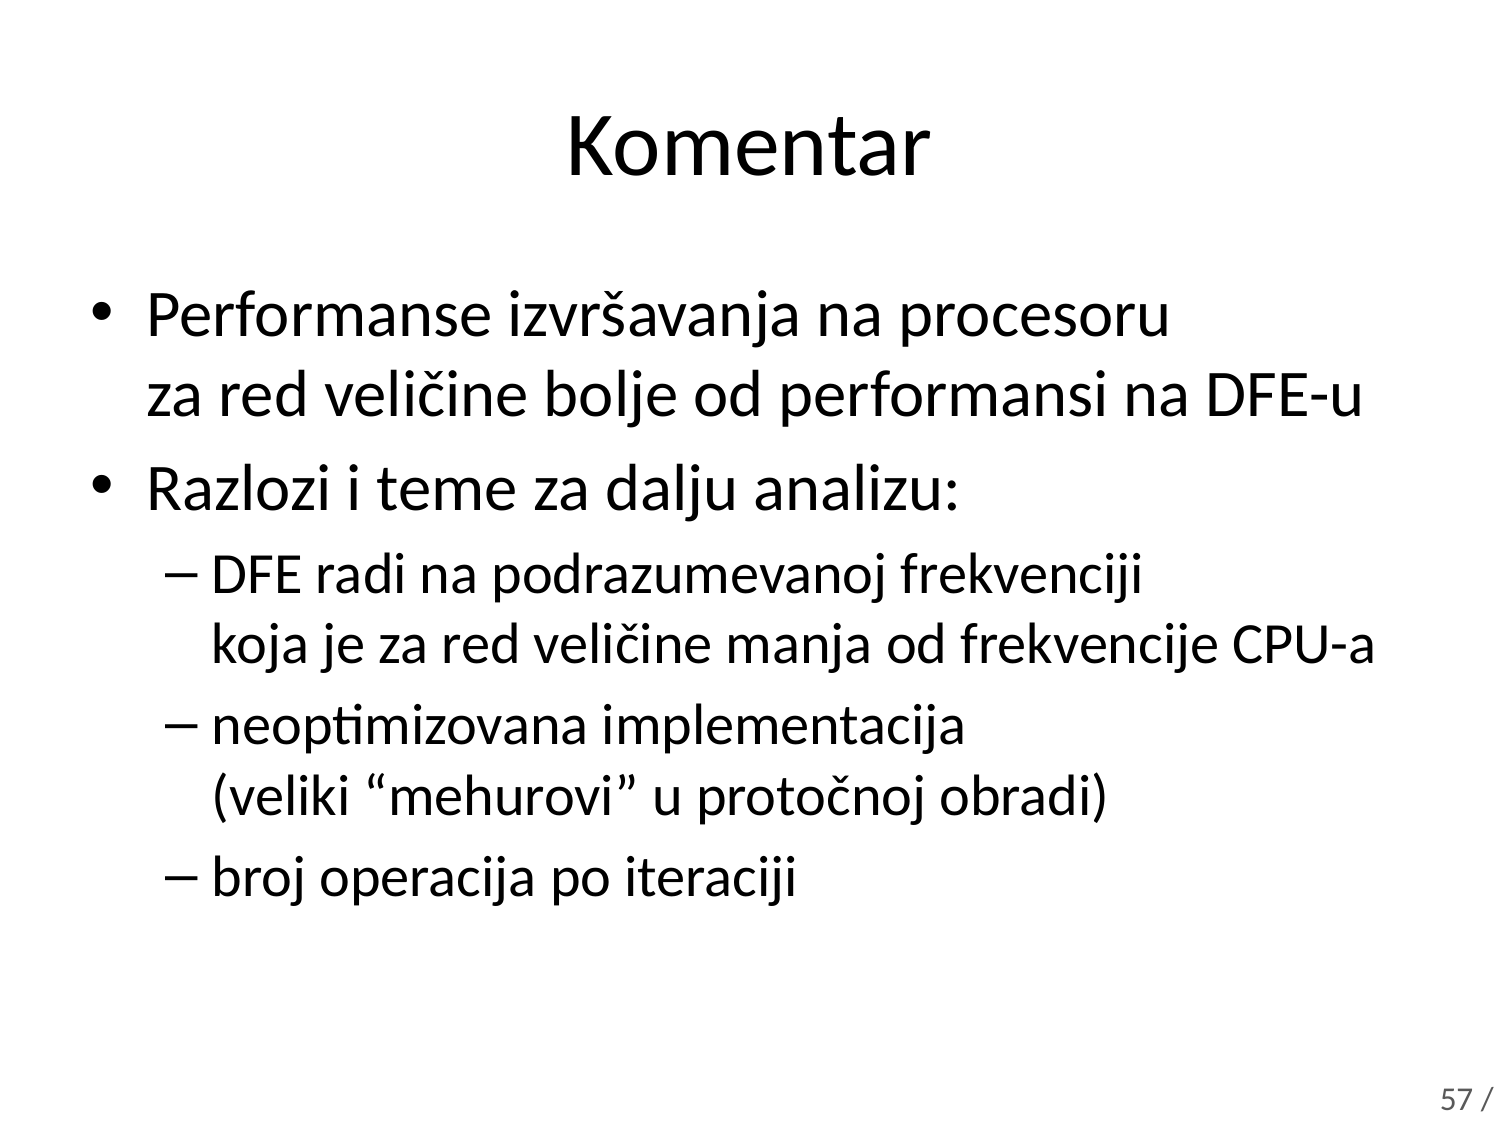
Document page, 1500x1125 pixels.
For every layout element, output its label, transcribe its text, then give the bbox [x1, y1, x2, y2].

list Performanse izvršavanja na procesoru za red veličine bolje od performansi na DFE-u Razlozi i teme za dalju analizu: DFE radi na podrazumevanoj frekvenciji koja je za red veličine manja od frekvencije CPU-a neoptimizovana implementacija (veliki “mehurovi” u protočnoj obradi) broj operacija po iteraciji [75, 262, 1425, 1005]
title Komentar [75, 45, 1425, 233]
